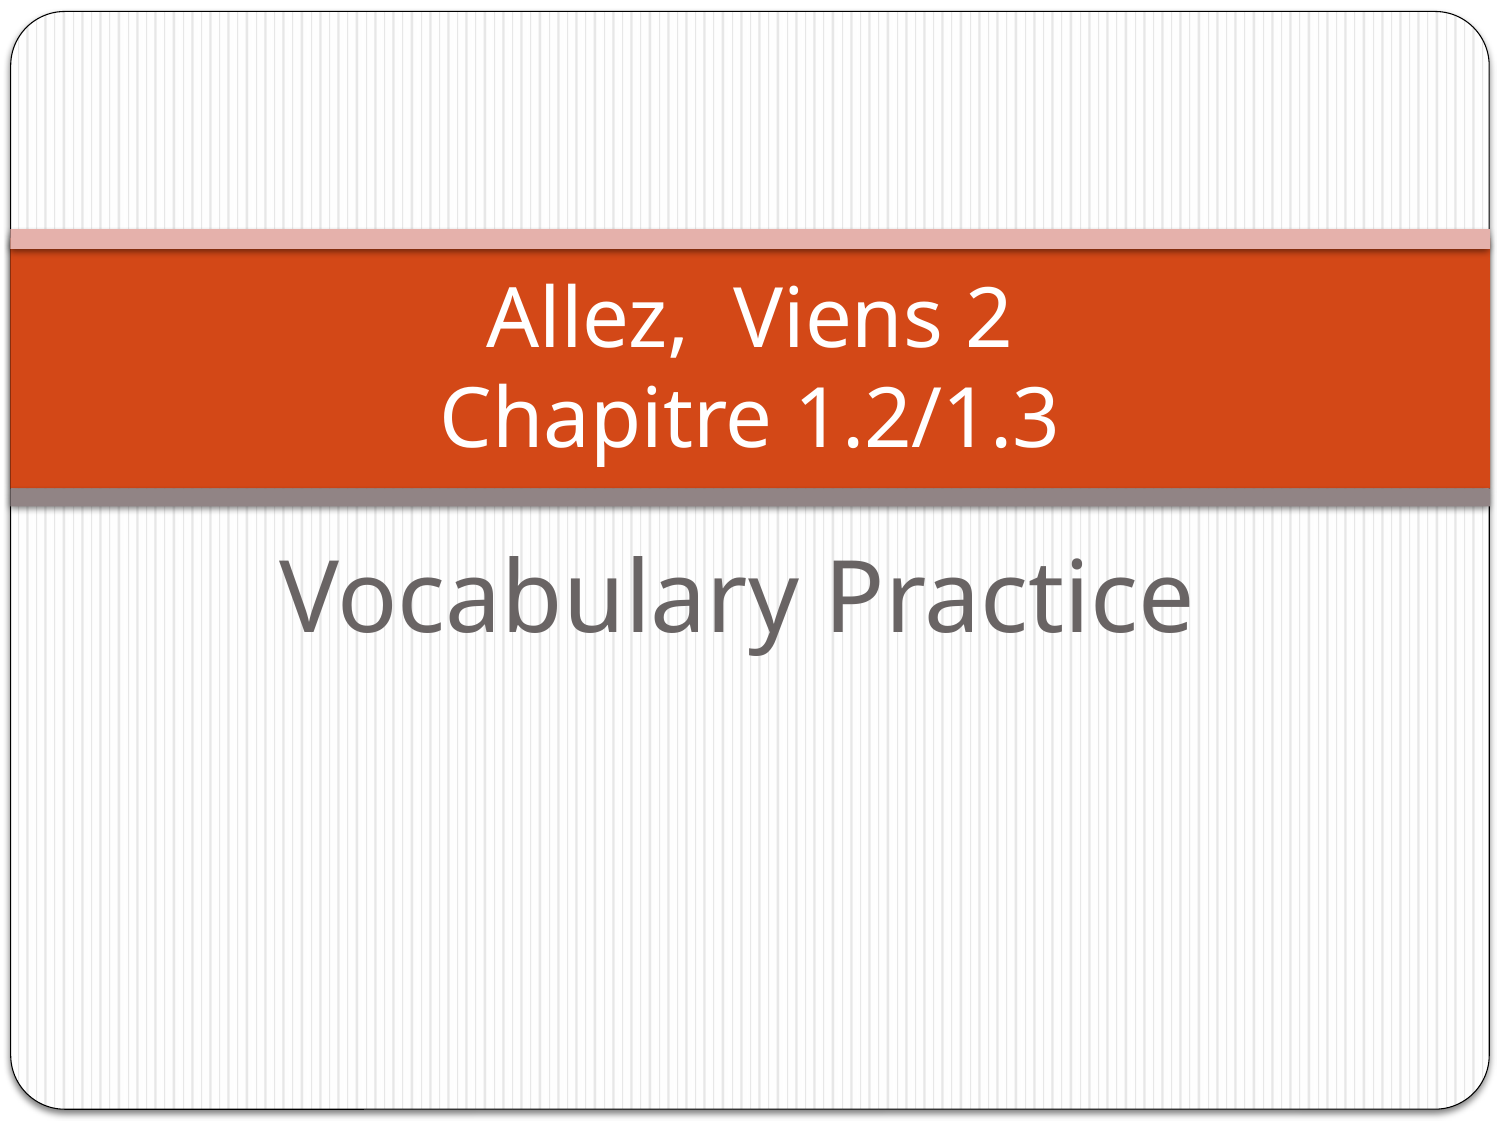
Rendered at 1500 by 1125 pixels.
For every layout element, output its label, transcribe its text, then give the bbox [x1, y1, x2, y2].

title Allez, Viens 2 Chapitre 1.2/1.3 [75, 247, 1425, 489]
subtitle Vocabulary Practice [212, 525, 1263, 788]
